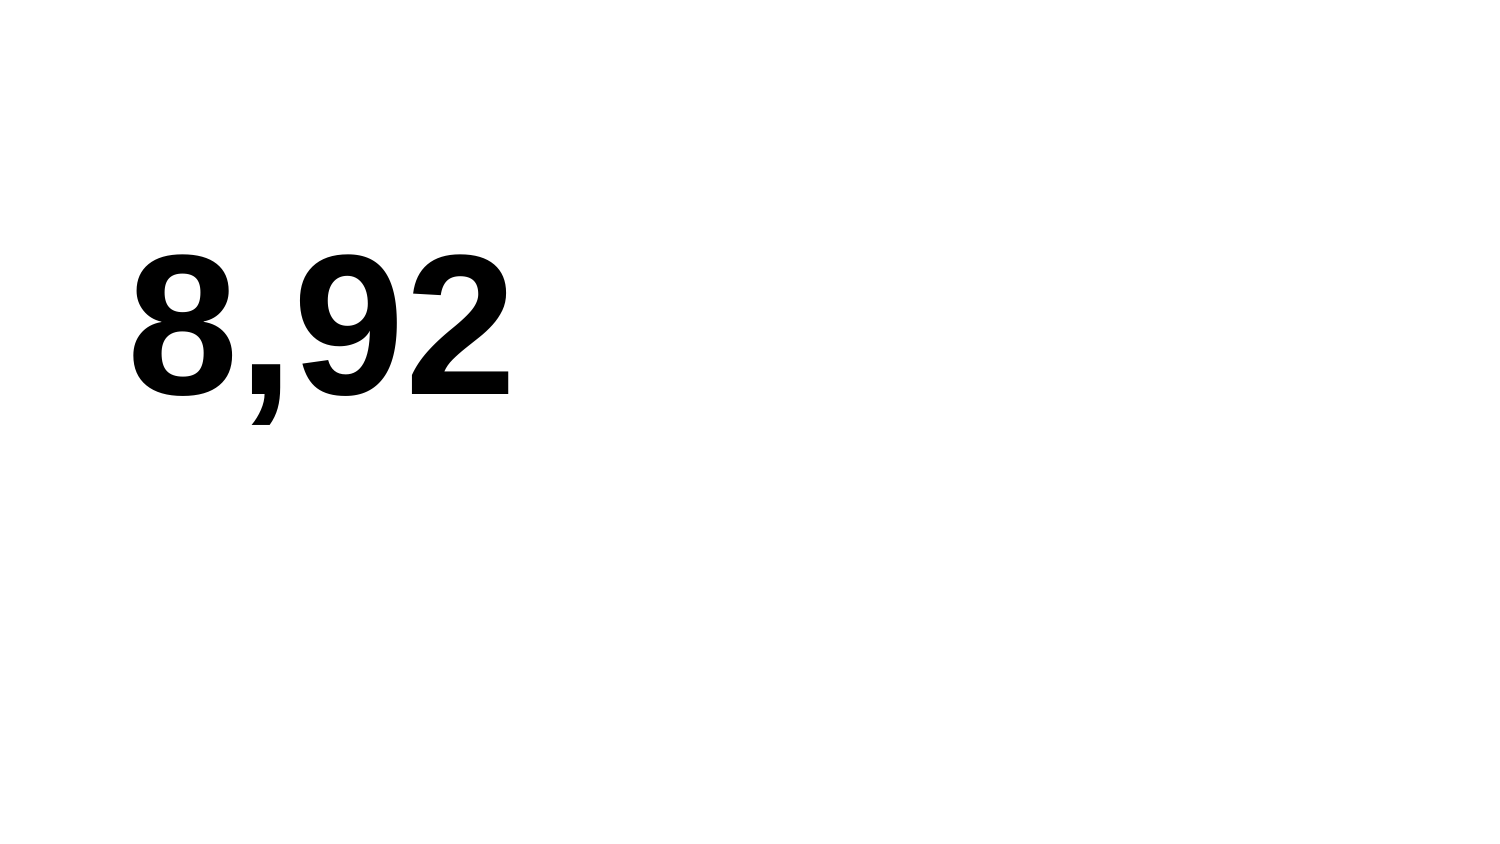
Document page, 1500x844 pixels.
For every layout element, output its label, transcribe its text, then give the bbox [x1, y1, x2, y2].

text_box 8,92 [112, 259, 1388, 450]
